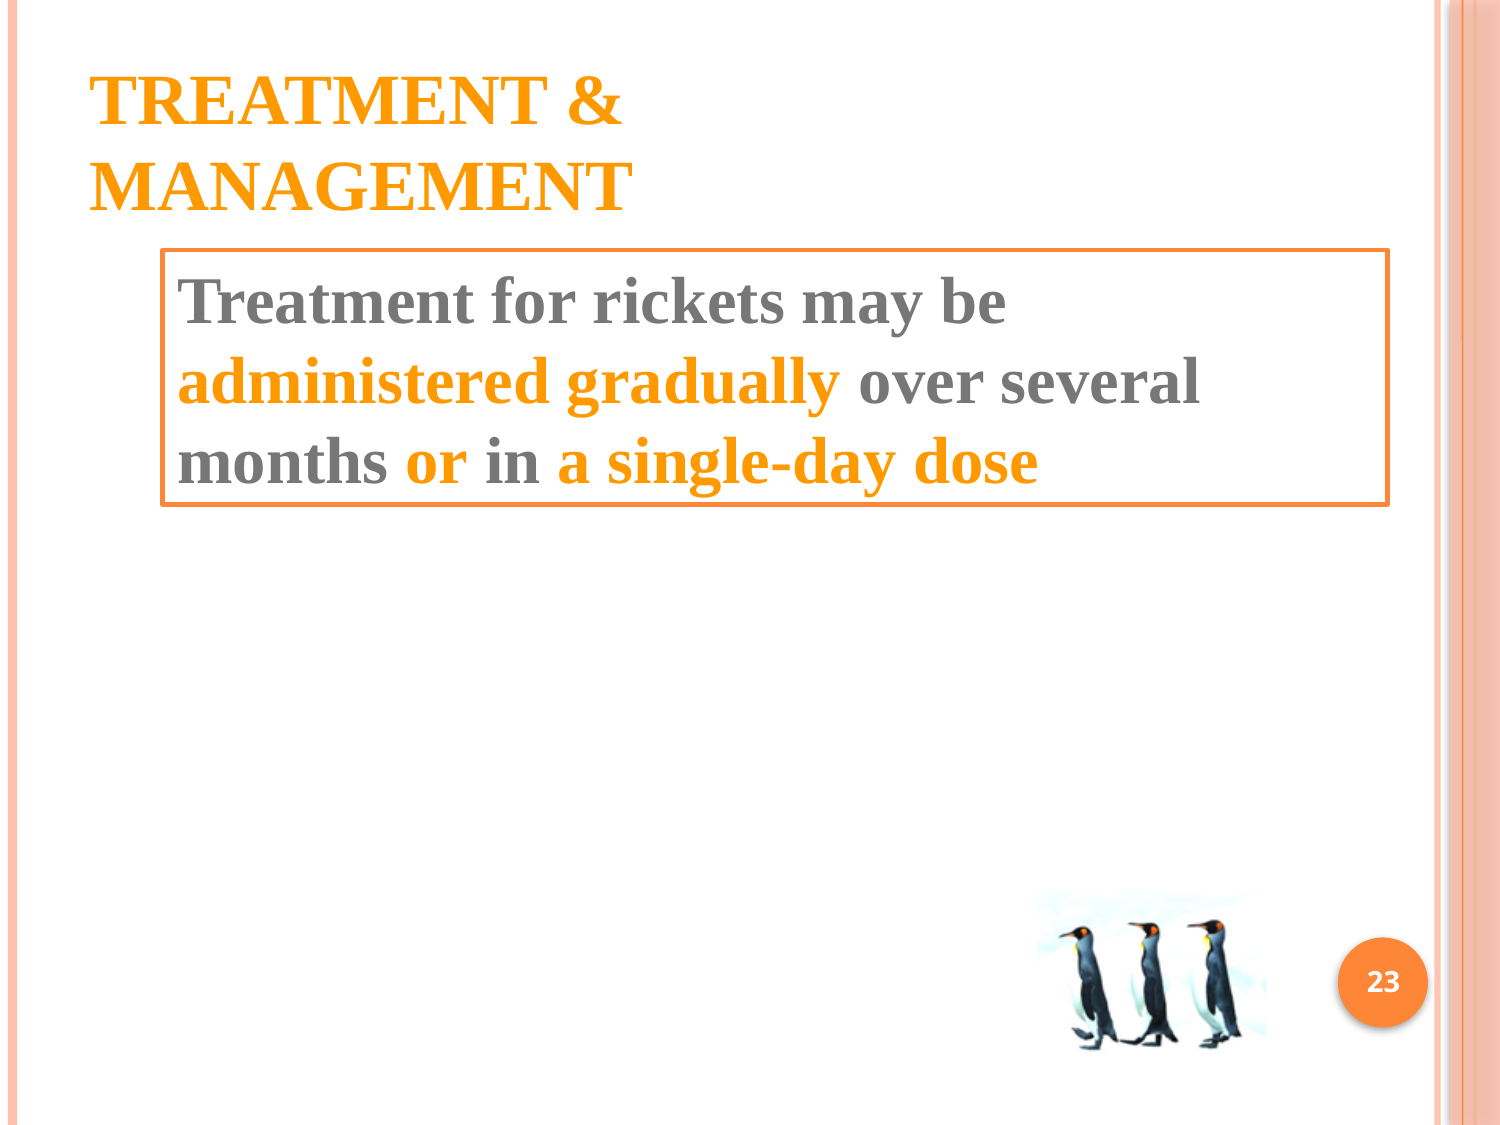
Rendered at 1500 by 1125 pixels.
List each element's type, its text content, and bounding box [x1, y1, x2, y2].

slide_number 23 [1333, 940, 1434, 1027]
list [1036, 886, 1267, 1095]
title Treatment & Management [75, 45, 1000, 233]
text_box Treatment for rickets may be administered gradually over several months or in a single-day dose [160, 248, 1390, 507]
